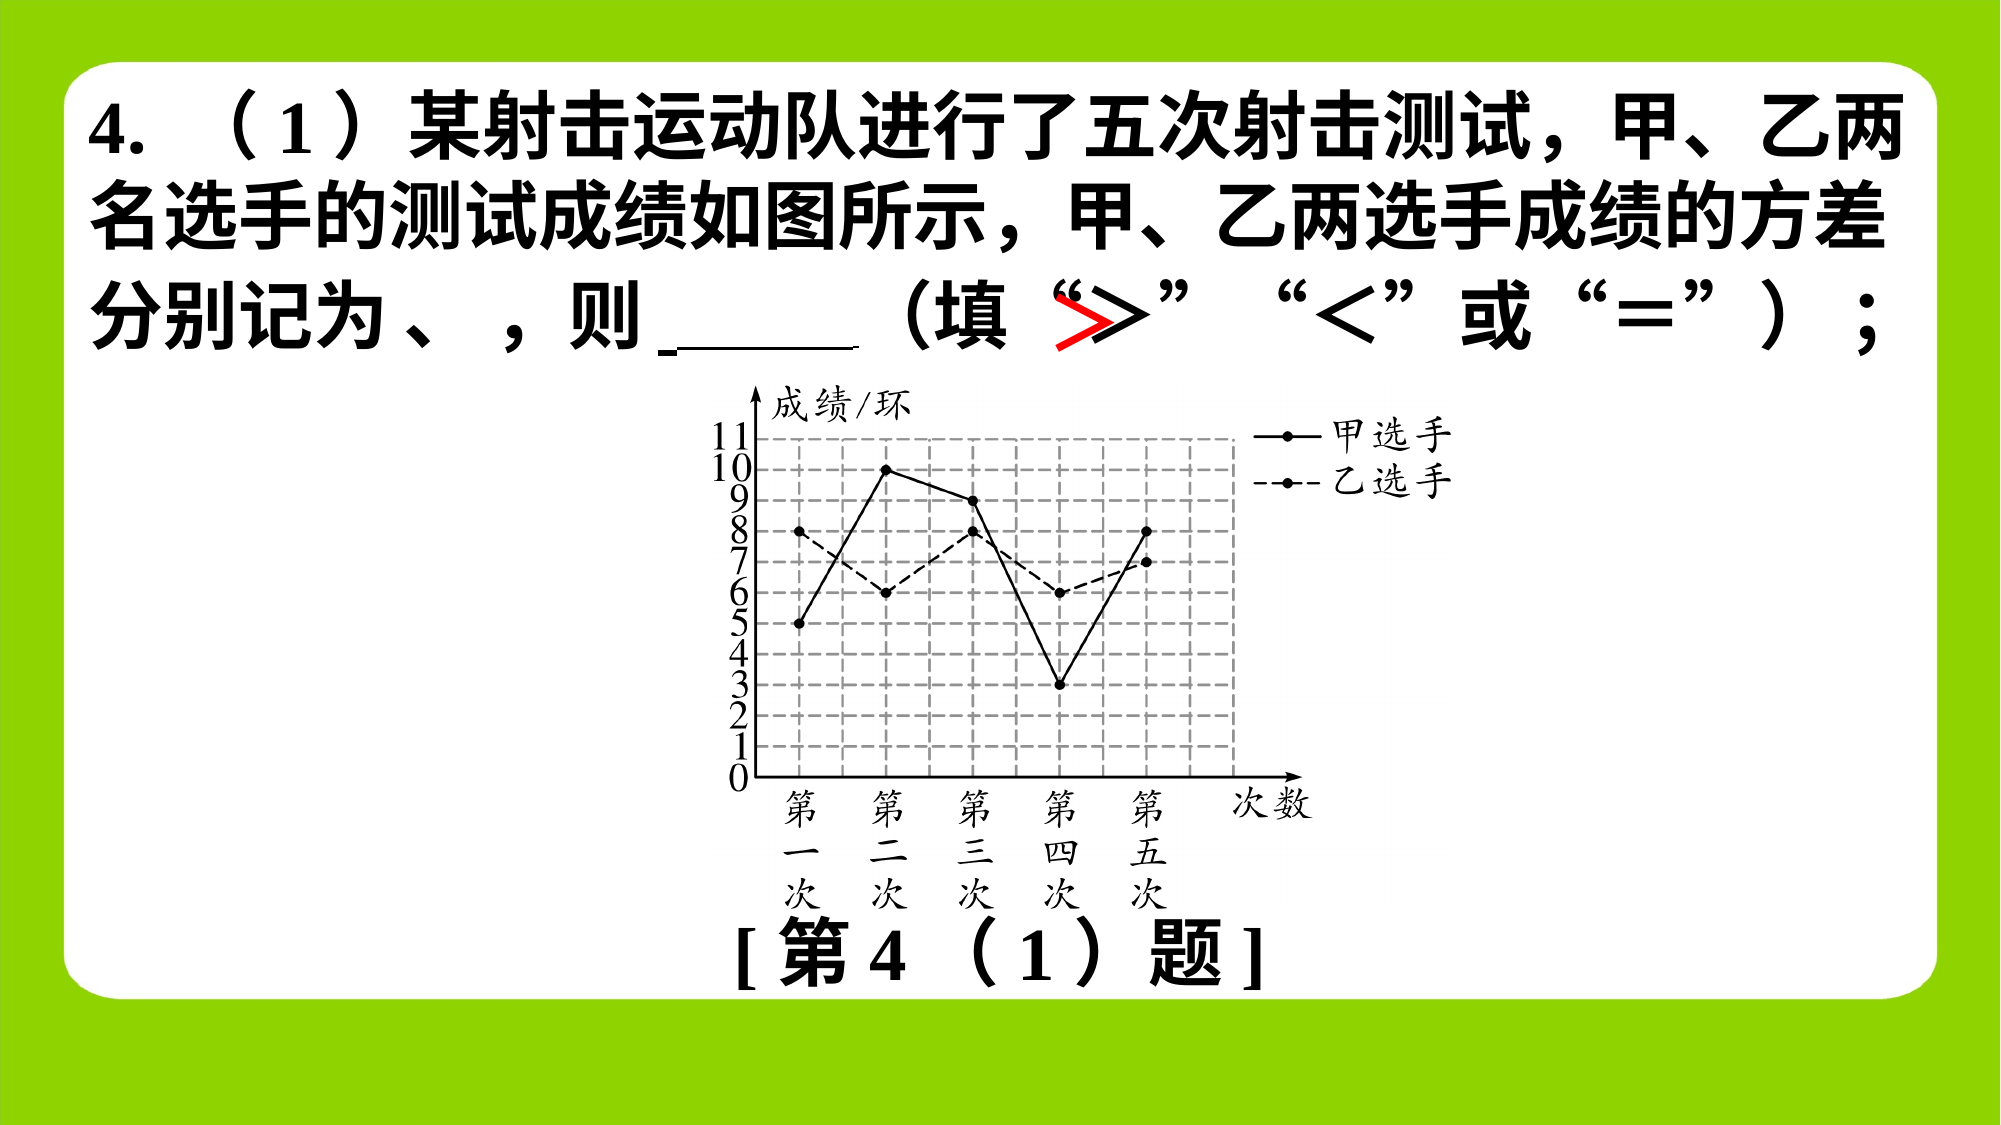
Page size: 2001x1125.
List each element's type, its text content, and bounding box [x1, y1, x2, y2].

picture [0, 0, 2001, 1125]
text_box ＞ [1032, 262, 1213, 380]
text_box [第4（1）题] [804, 909, 1196, 988]
